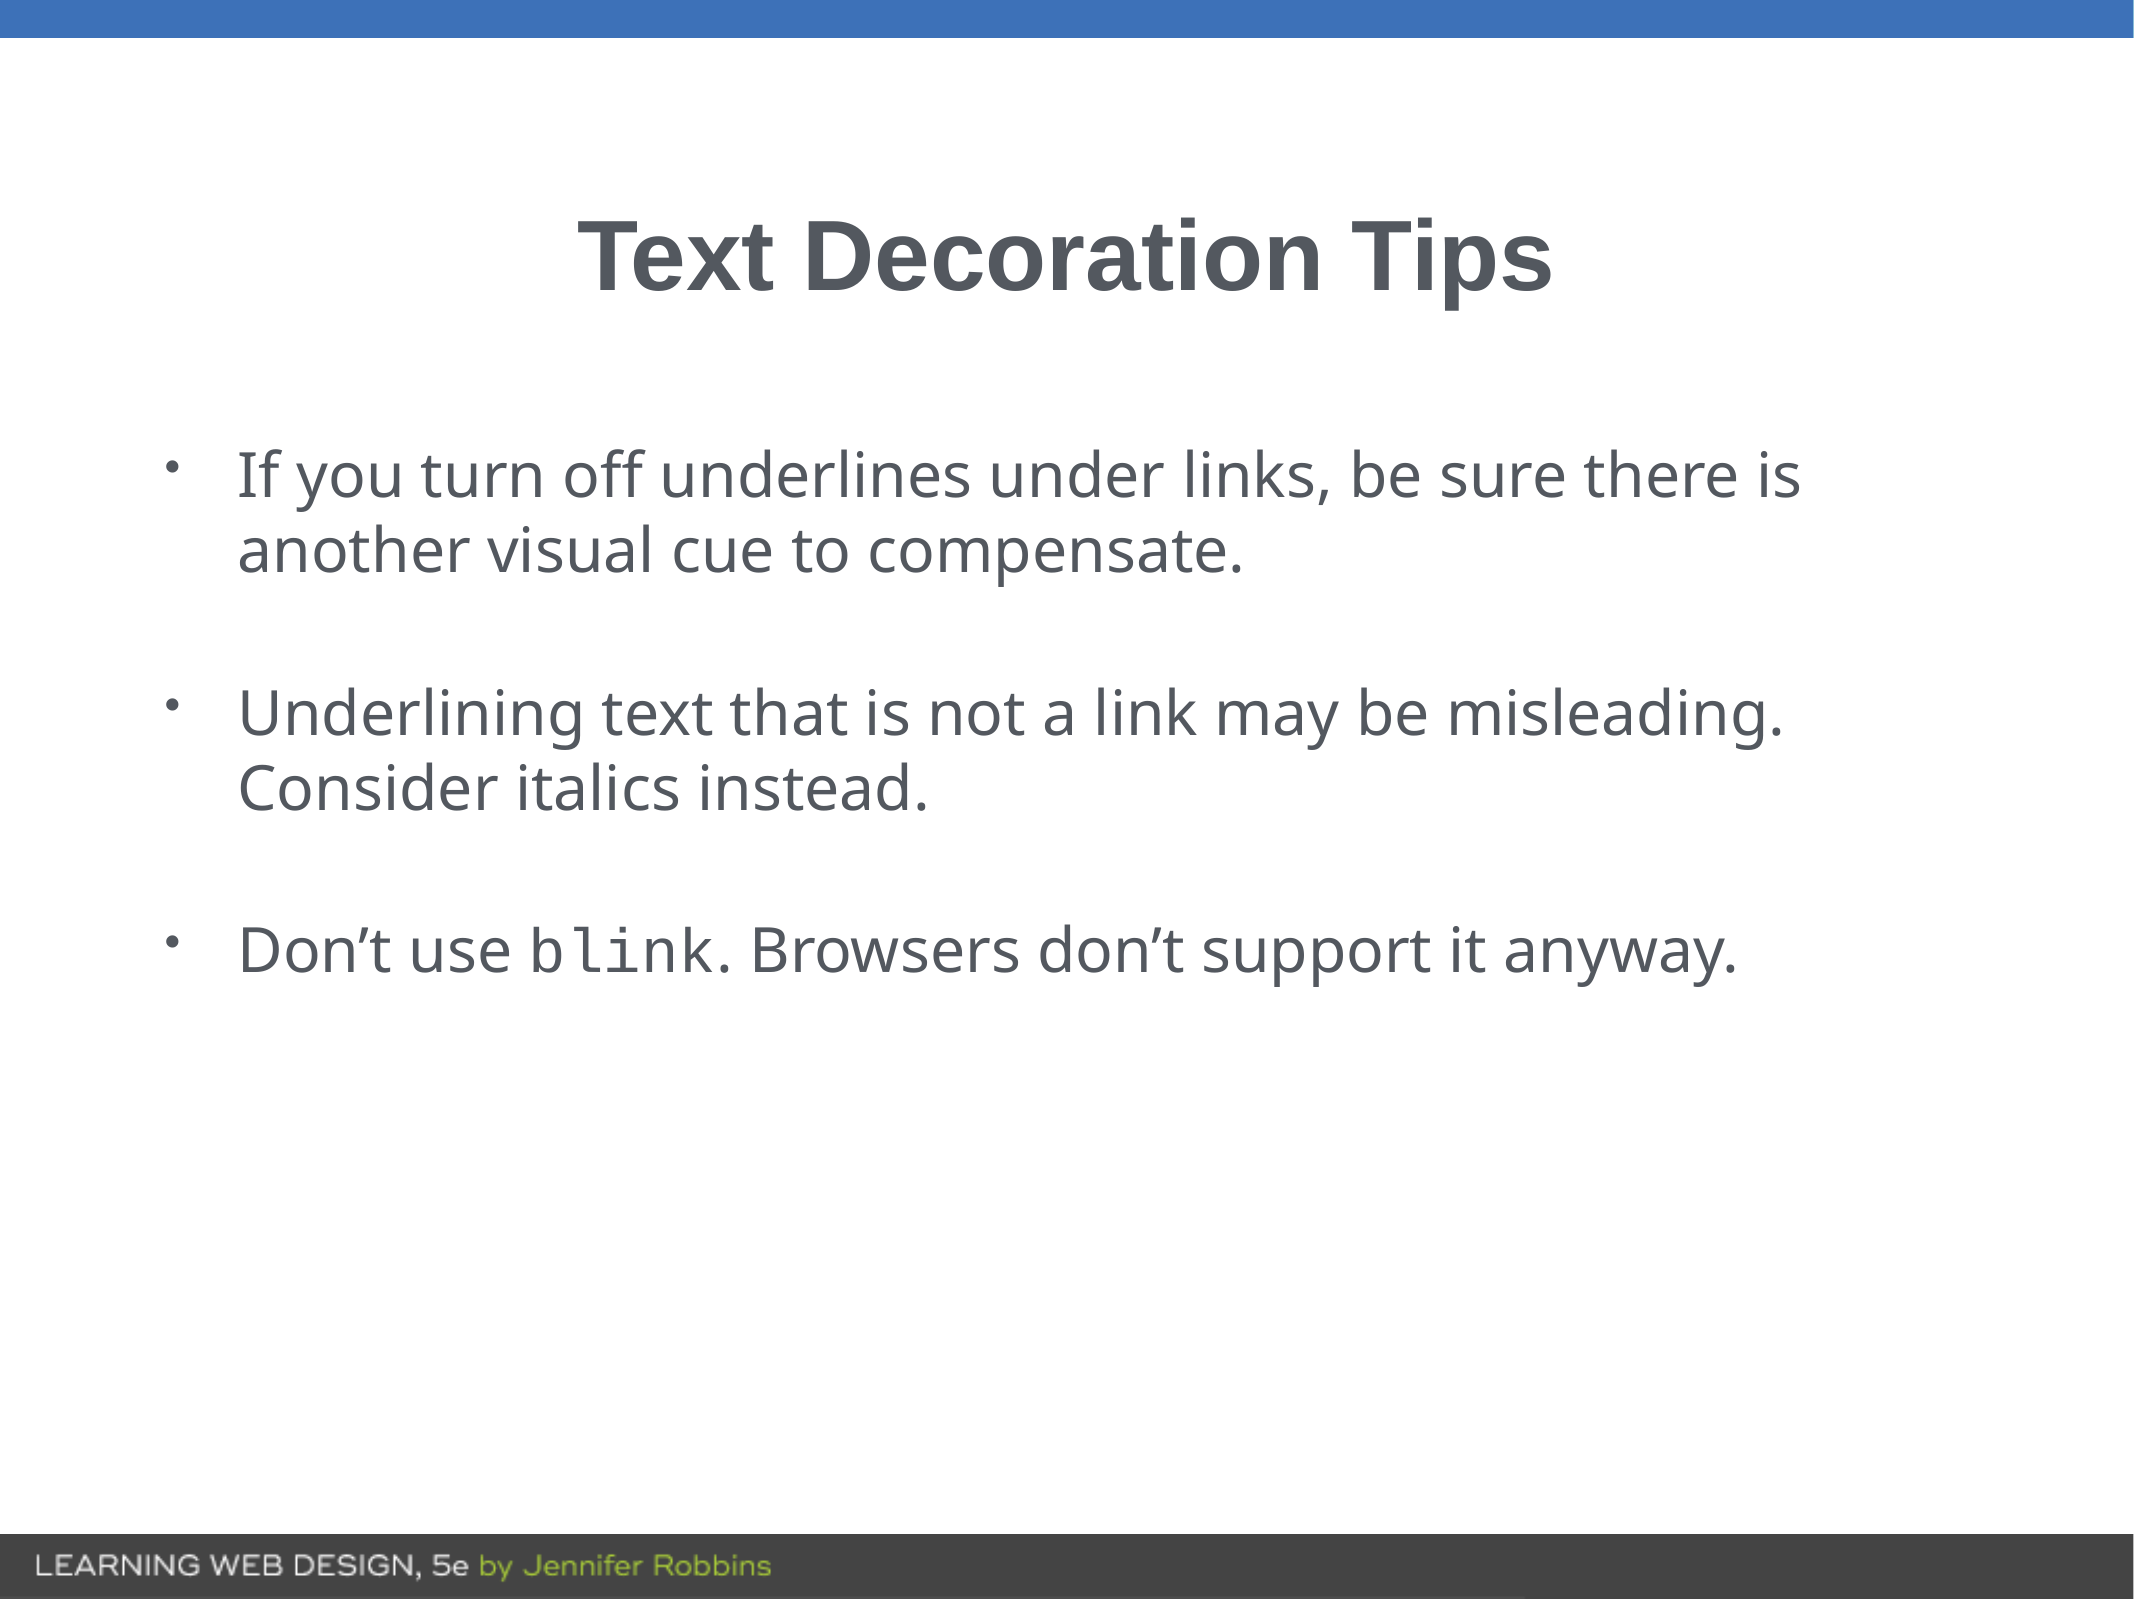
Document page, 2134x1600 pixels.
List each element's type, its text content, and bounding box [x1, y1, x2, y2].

title Text Decoration Tips [155, 72, 1978, 426]
picture [0, 1534, 2134, 1599]
list If you turn off underlines under links, be sure there is another visual cue to compensate. Underlining text that is not a link may be misleading. Consider italics instead. Don’t use blink. Browsers don’t support it anyway. [155, 426, 1978, 1301]
